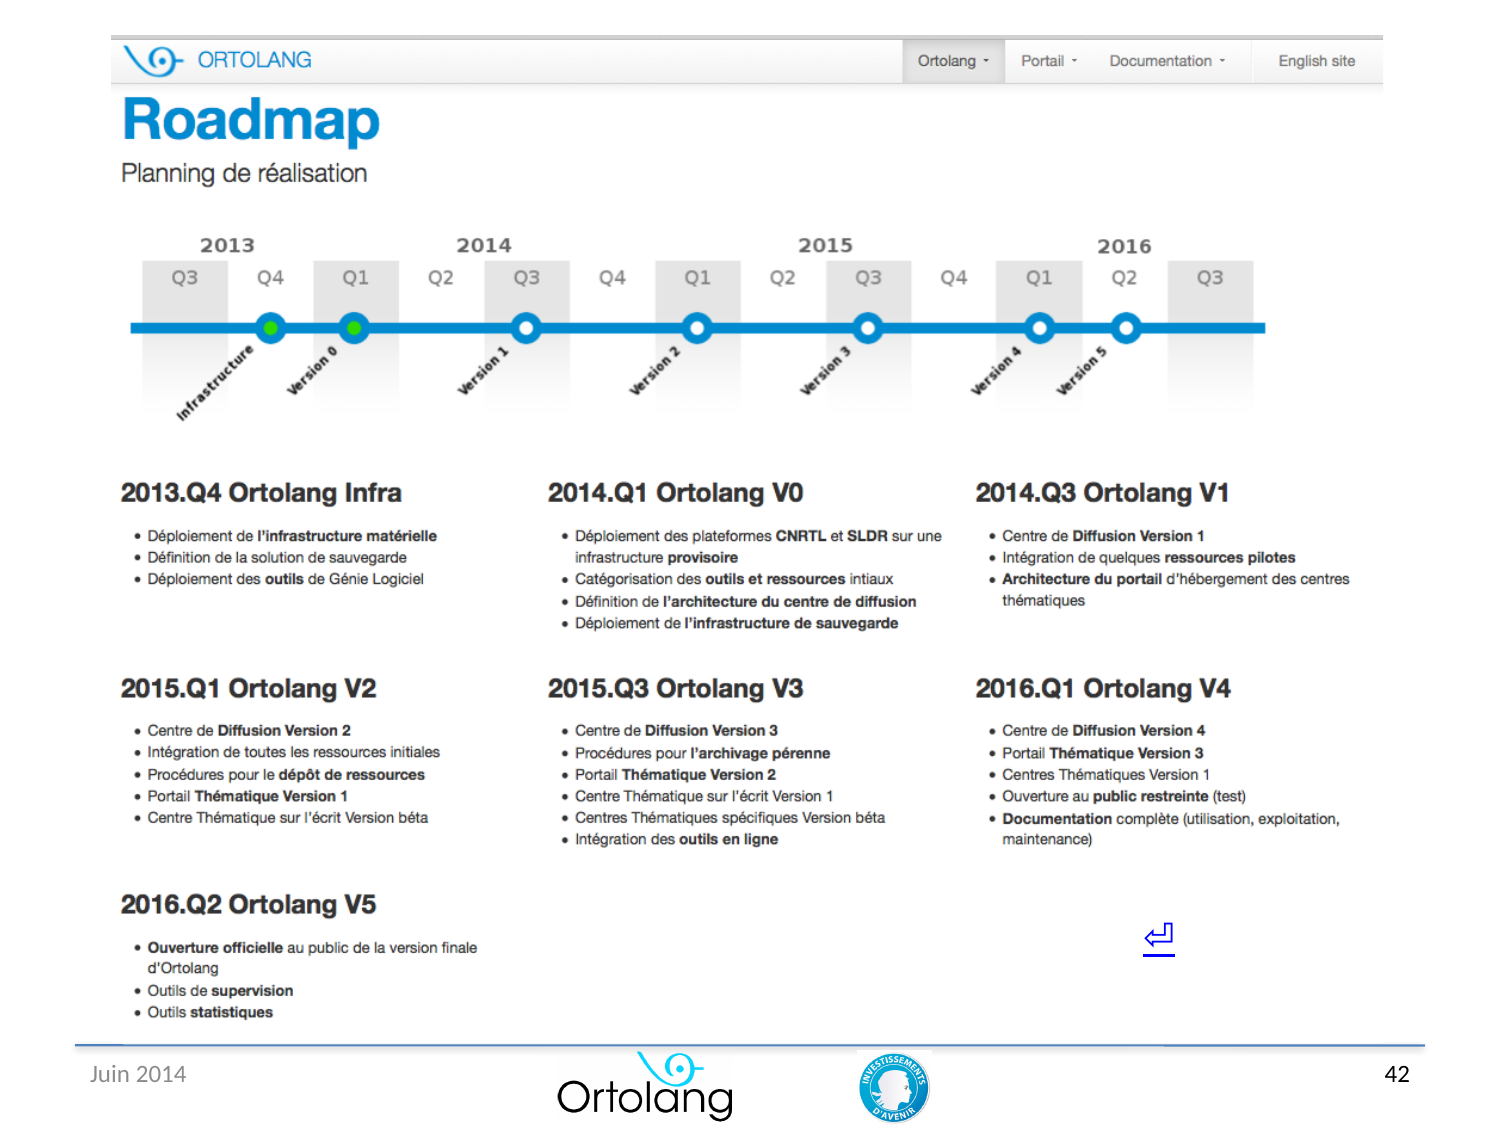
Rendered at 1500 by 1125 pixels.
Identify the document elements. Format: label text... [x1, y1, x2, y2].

slide_number Juin 2014 [75, 1042, 425, 1103]
picture [857, 1050, 932, 1125]
picture [555, 1050, 733, 1122]
slide_number 42 [1074, 1042, 1425, 1103]
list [110, 35, 1384, 1043]
